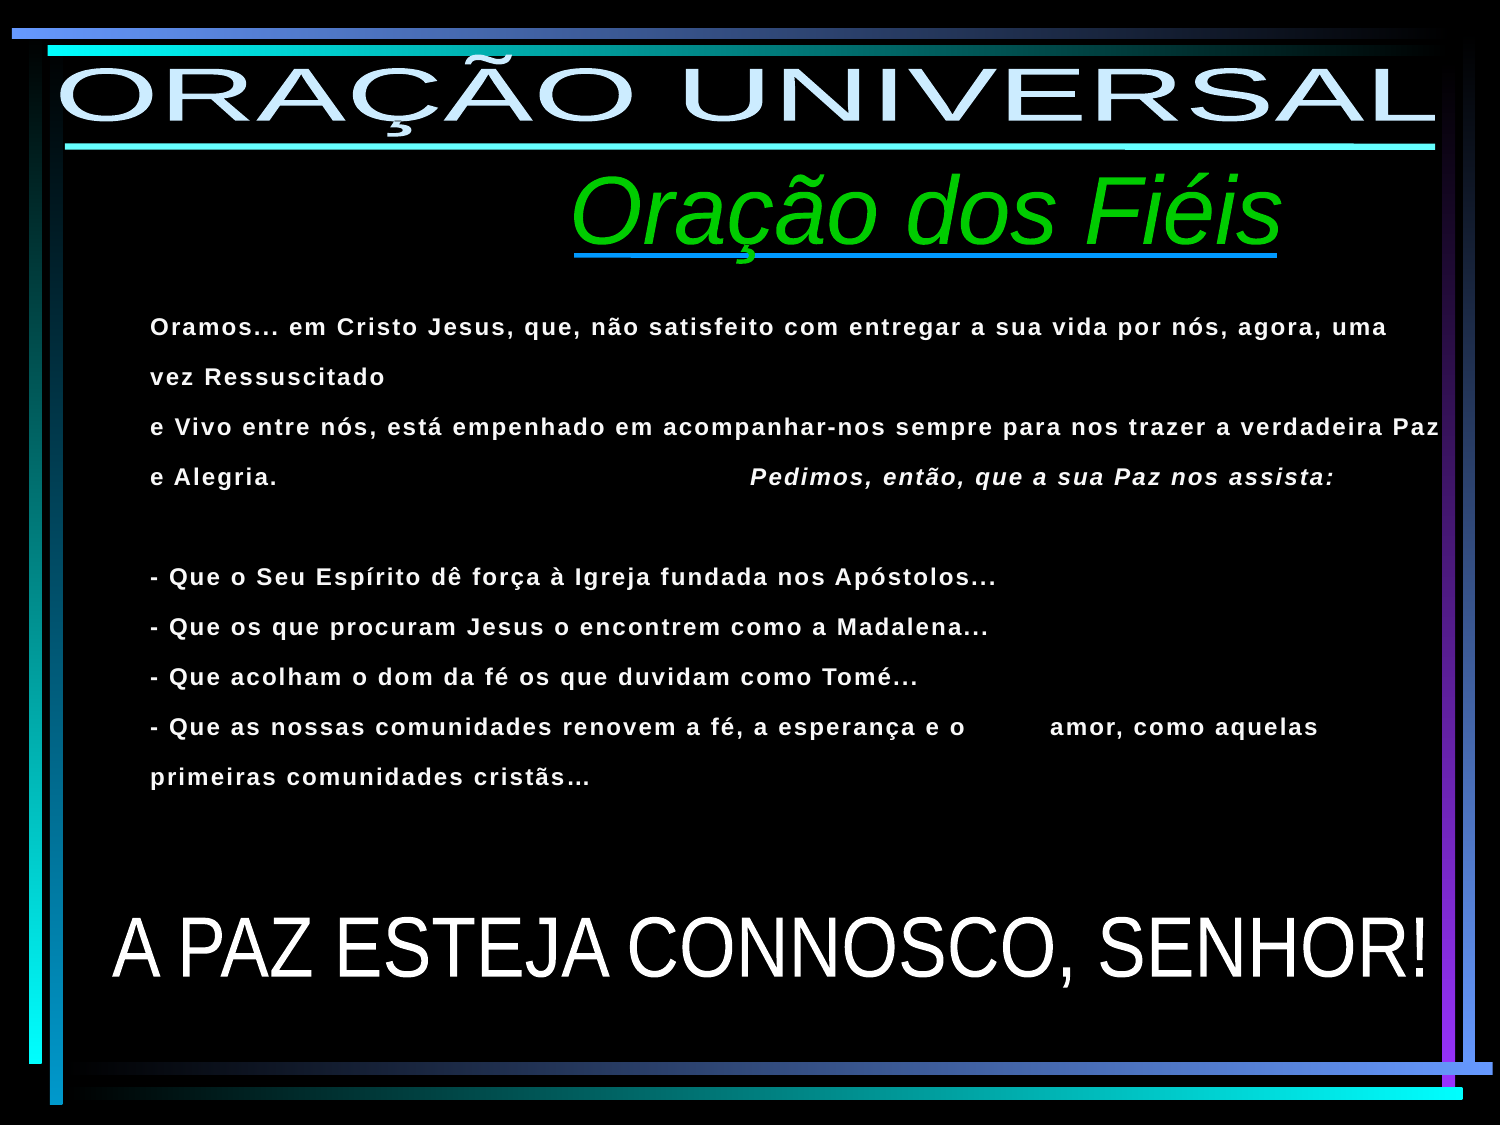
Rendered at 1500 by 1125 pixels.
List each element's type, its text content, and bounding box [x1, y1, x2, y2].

text_box Oramos... em Cristo Jesus, que, não satisfeito com entregar a sua vida por nós, agora, uma vez Ressuscitado e Vivo entre nós, está empenhado em acompanhar-nos sempre para nos trazer a verdadeira Paz e Alegria. Pedimos, então, que a sua Paz nos assista: - Que o Seu Espírito dê força à Igreja fundada nos Apóstolos... - Que os que procuram Jesus o encontrem como a Madalena... - Que acolham o dom da fé os que duvidam como Tomé... - Que as nossas comunidades renovem a fé, a esperança e o amor, como aquelas primeiras comunidades cristãs… [60, 299, 1459, 815]
